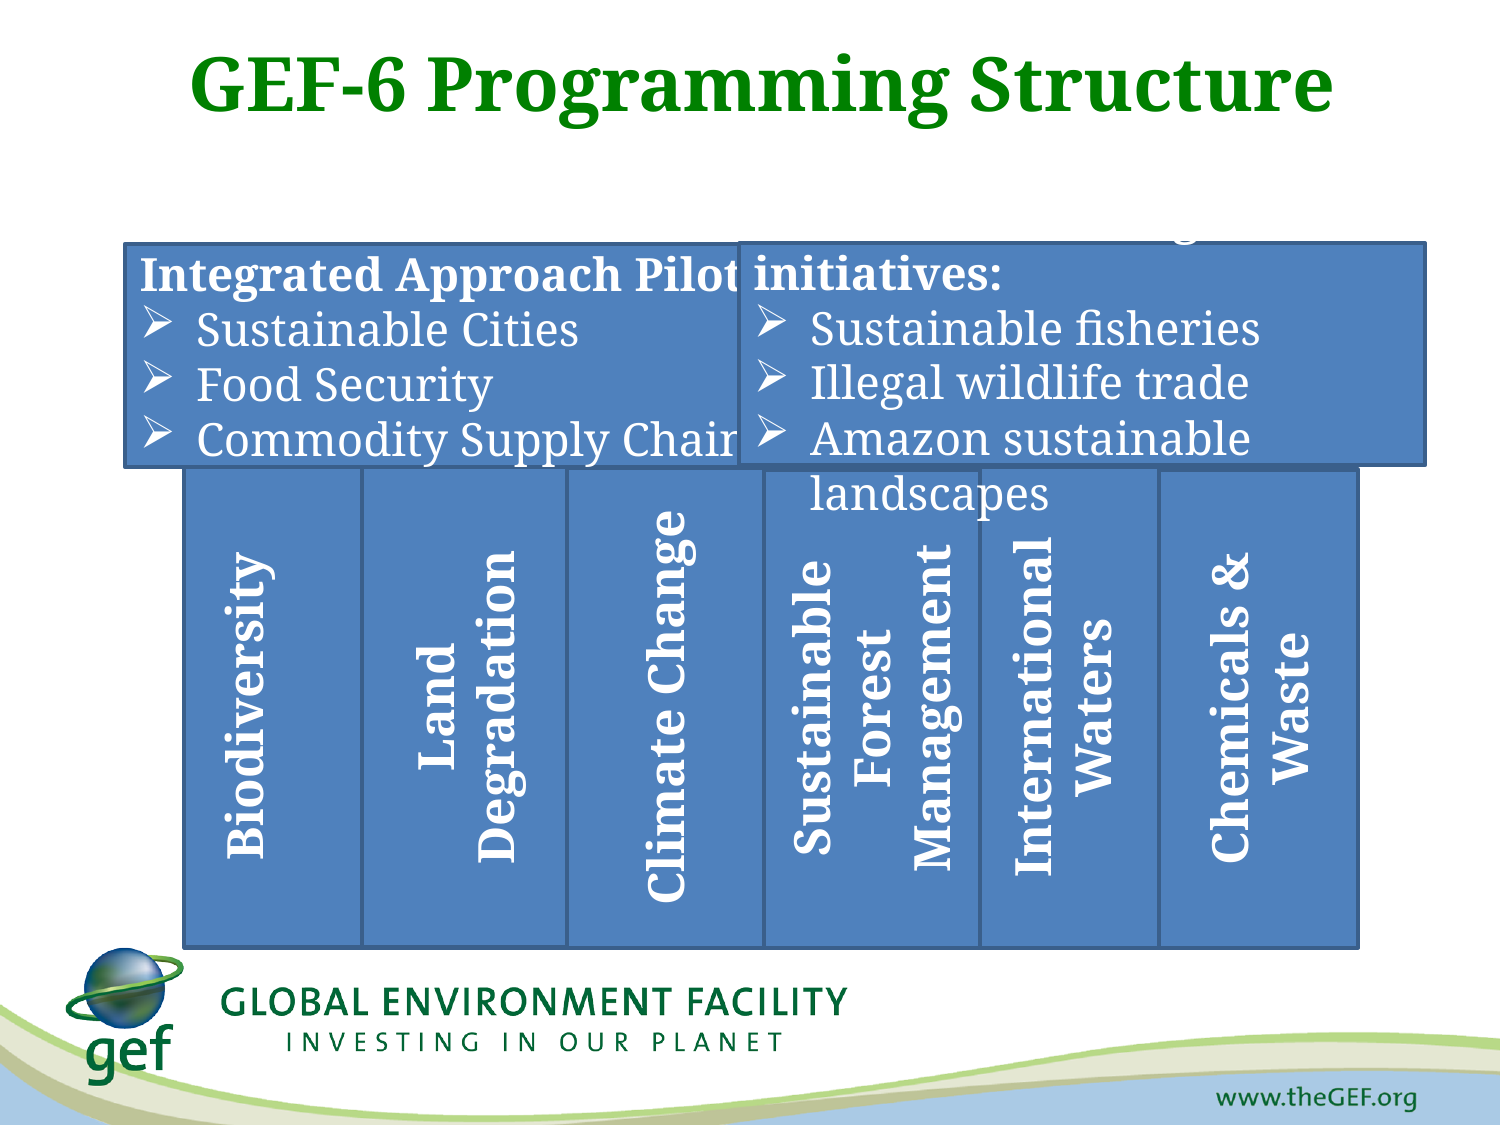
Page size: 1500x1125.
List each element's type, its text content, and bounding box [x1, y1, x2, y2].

text_box International Waters [982, 467, 1157, 950]
text_box Chemicals & Waste [1157, 467, 1360, 950]
picture [0, 920, 1500, 1125]
text_box Biodiversity [182, 469, 364, 950]
title GEF-6 Programming Structure [12, 12, 1500, 151]
text_box Climate Change [569, 469, 766, 950]
text_box Land Degradation [364, 469, 569, 950]
text_box Other cross-cutting initiatives: Sustainable fisheries Illegal wildlife trade Amazon sustainable landscapes [737, 241, 1427, 467]
text_box Sustainable Forest Management [766, 467, 982, 950]
text_box Integrated Approach Pilots: Sustainable Cities Food Security Commodity Supply Chain [123, 242, 815, 469]
